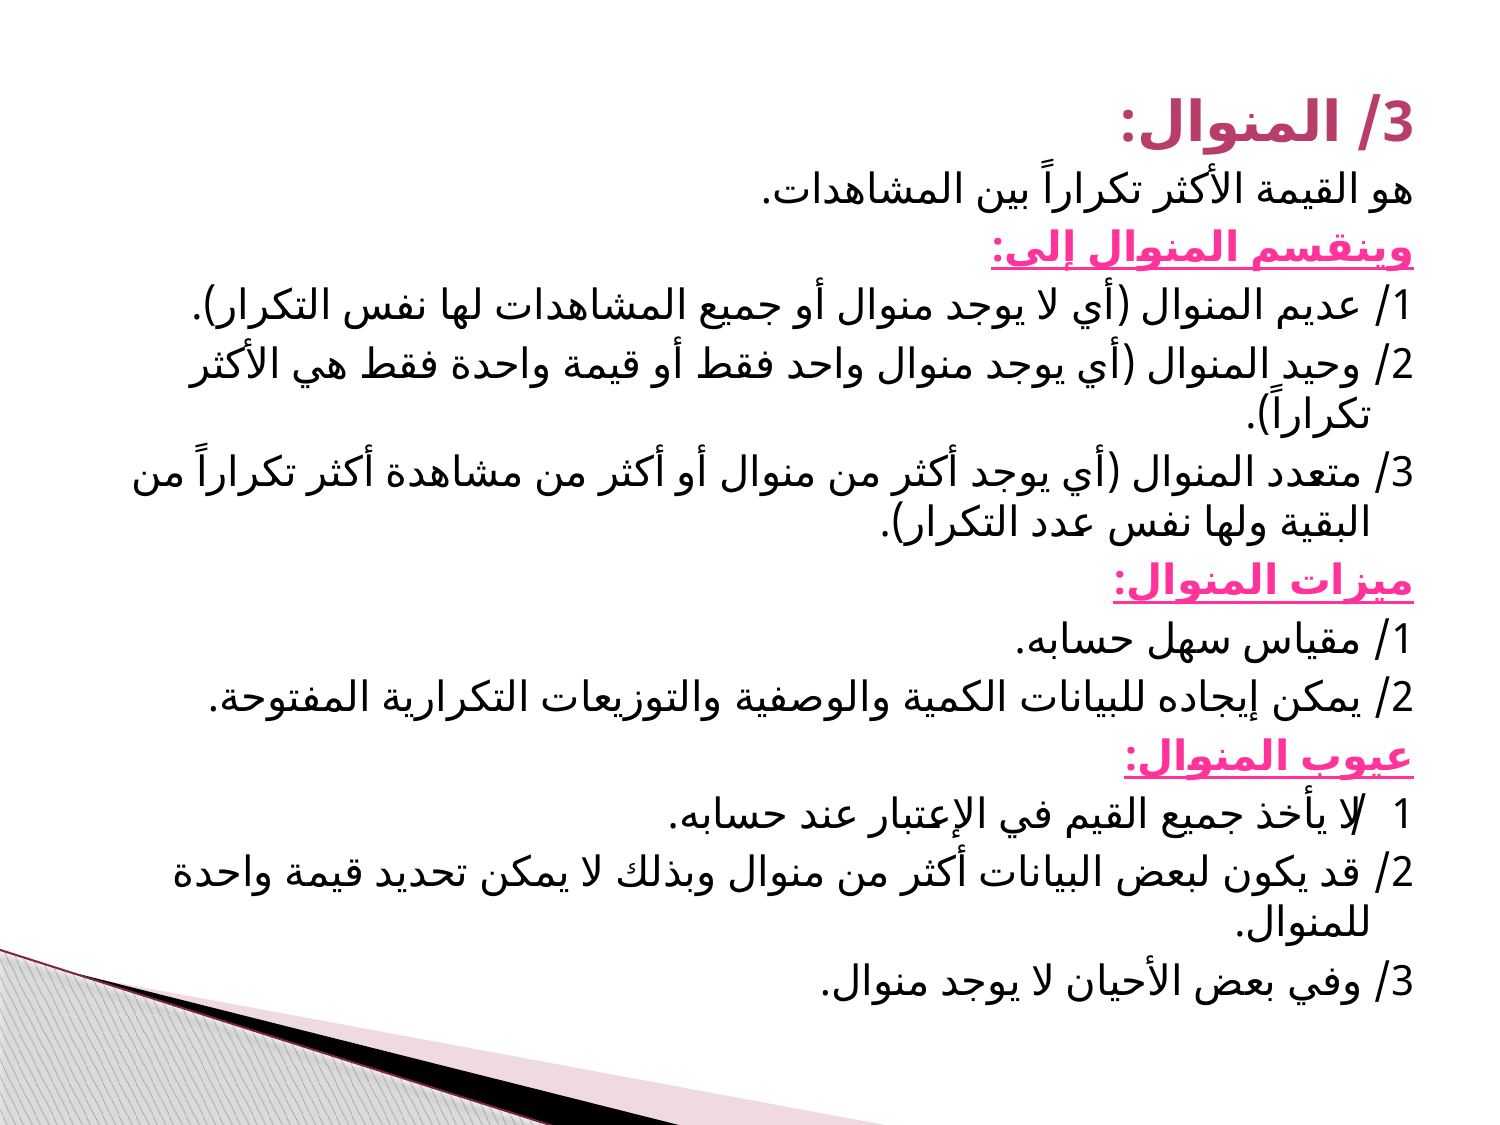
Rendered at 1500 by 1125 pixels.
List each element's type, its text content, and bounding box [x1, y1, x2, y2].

list 3/ المنوال: هو القيمة الأكثر تكراراً بين المشاهدات. وينقسم المنوال إلى: 1/ عديم المنوال (أي لا يوجد منوال أو جميع المشاهدات لها نفس التكرار). 2/ وحيد المنوال (أي يوجد منوال واحد فقط أو قيمة واحدة فقط هي الأكثر تكراراً). 3/ متعدد المنوال (أي يوجد أكثر من منوال أو أكثر من مشاهدة أكثر تكراراً من البقية ولها نفس عدد التكرار). ميزات المنوال: 1/ مقياس سهل حسابه. 2/ يمكن إيجاده للبيانات الكمية والوصفية والتوزيعات التكرارية المفتوحة. عيوب المنوال: 1/ لا يأخذ جميع القيم في الإعتبار عند حسابه. 2/ قد يكون لبعض البيانات أكثر من منوال وبذلك لا يمكن تحديد قيمة واحدة للمنوال. 3/ وفي بعض الأحيان لا يوجد منوال. [75, 78, 1447, 1024]
